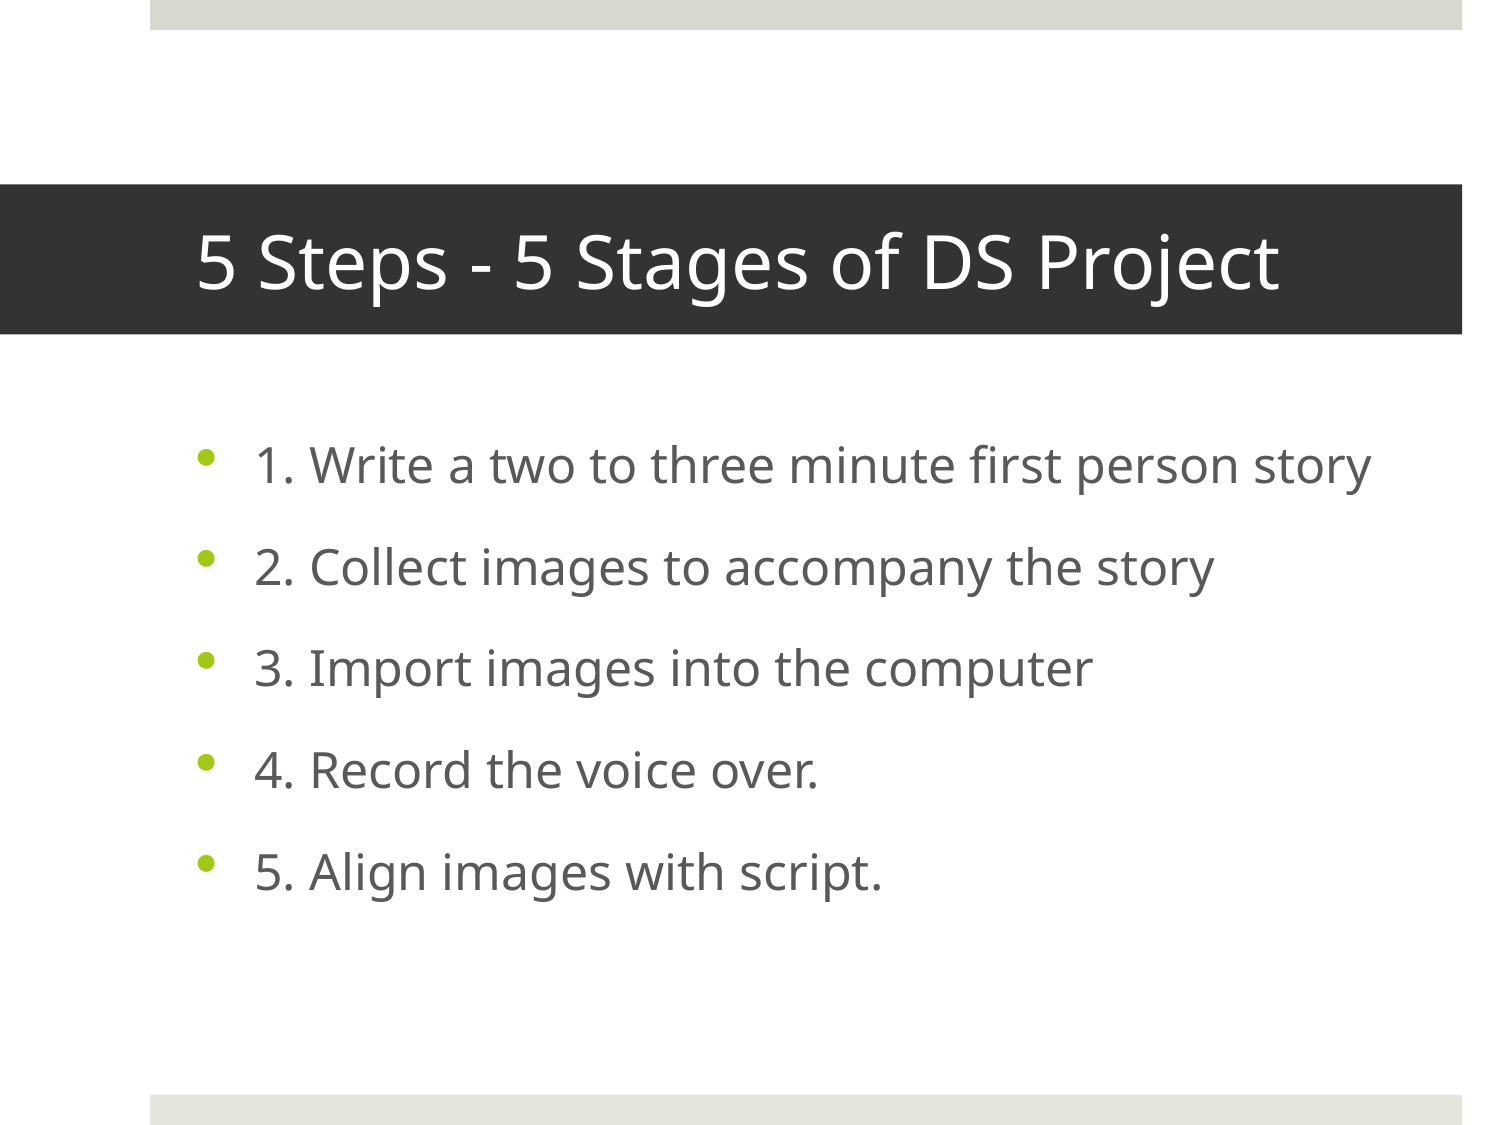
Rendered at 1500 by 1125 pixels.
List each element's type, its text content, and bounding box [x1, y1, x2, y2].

list 1. Write a two to three minute first person story 2. Collect images to accompany the story 3. Import images into the computer 4. Record the voice over. 5. Align images with script. [182, 425, 1432, 1028]
title 5 Steps - 5 Stages of DS Project [0, 184, 1463, 335]
